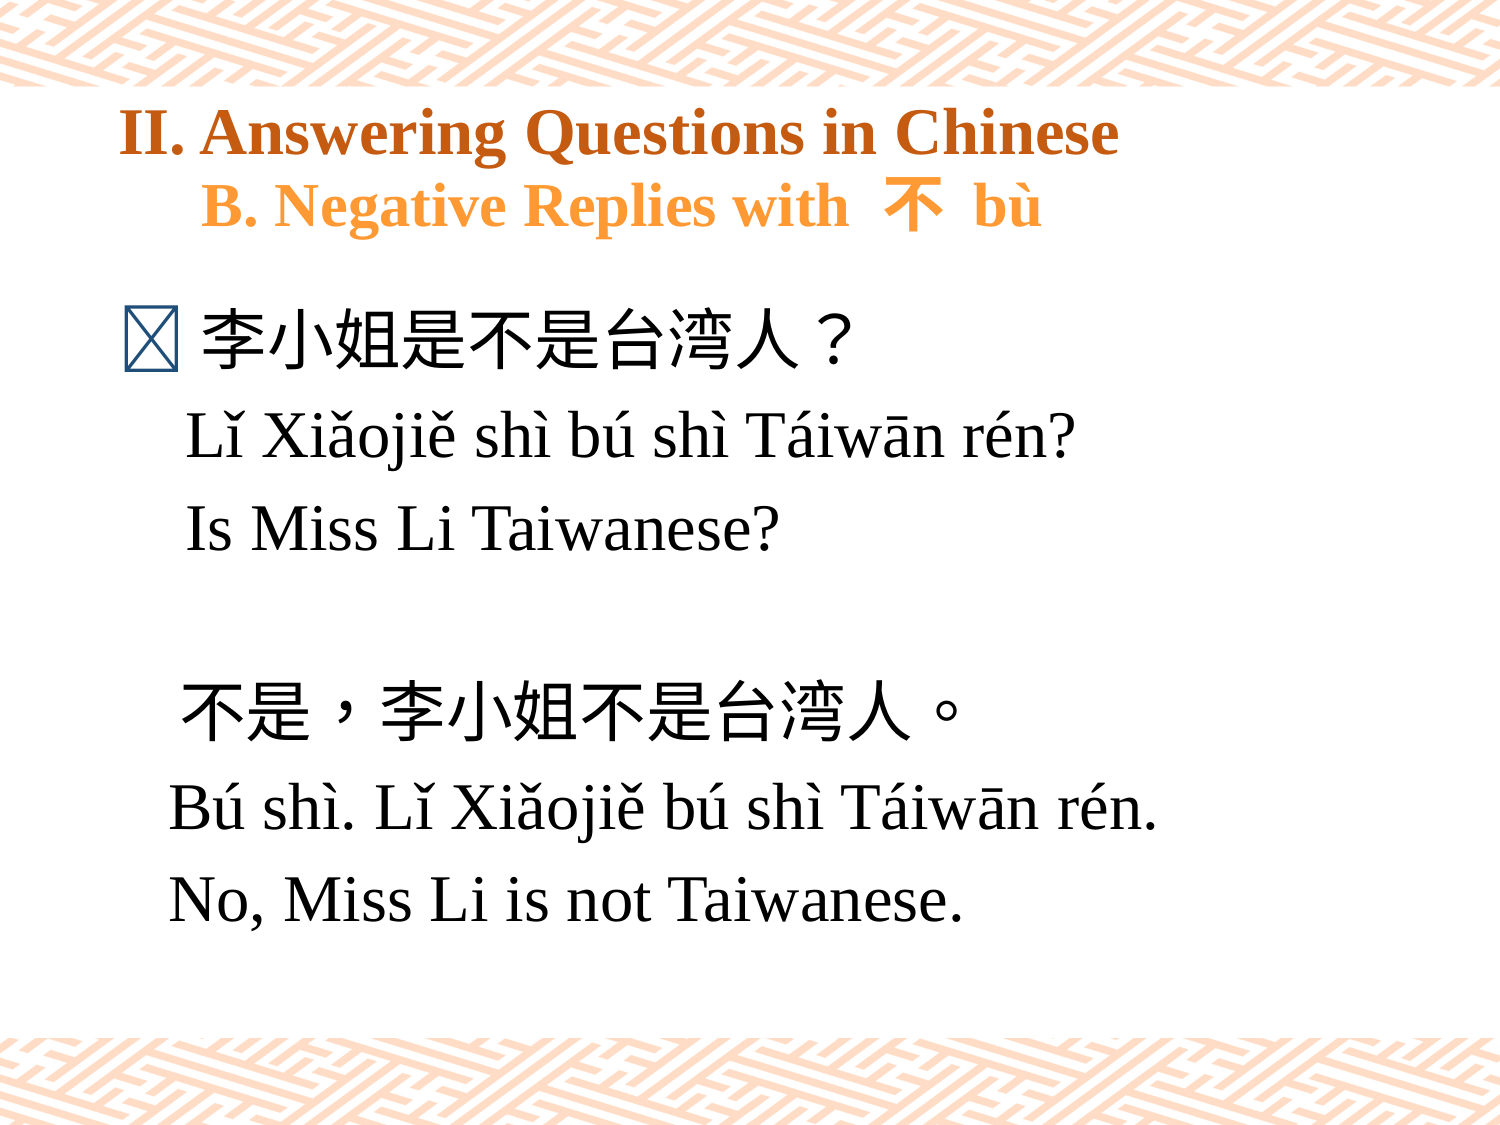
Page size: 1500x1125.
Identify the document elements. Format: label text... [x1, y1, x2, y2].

picture [0, 0, 1500, 1125]
list 李小姐是不是台湾人？ Lǐ Xiǎojiě shì bú shì Táiwān rén? Is Miss Li Taiwanese? 不是，李小姐不是台湾人。 Bú shì. Lǐ Xiǎojiě bú shì Táiwān rén. No, Miss Li is not Taiwanese. [103, 299, 1397, 1014]
title II. Answering Questions in Chinese B. Negative Replies with 不 bù [103, 59, 1397, 278]
